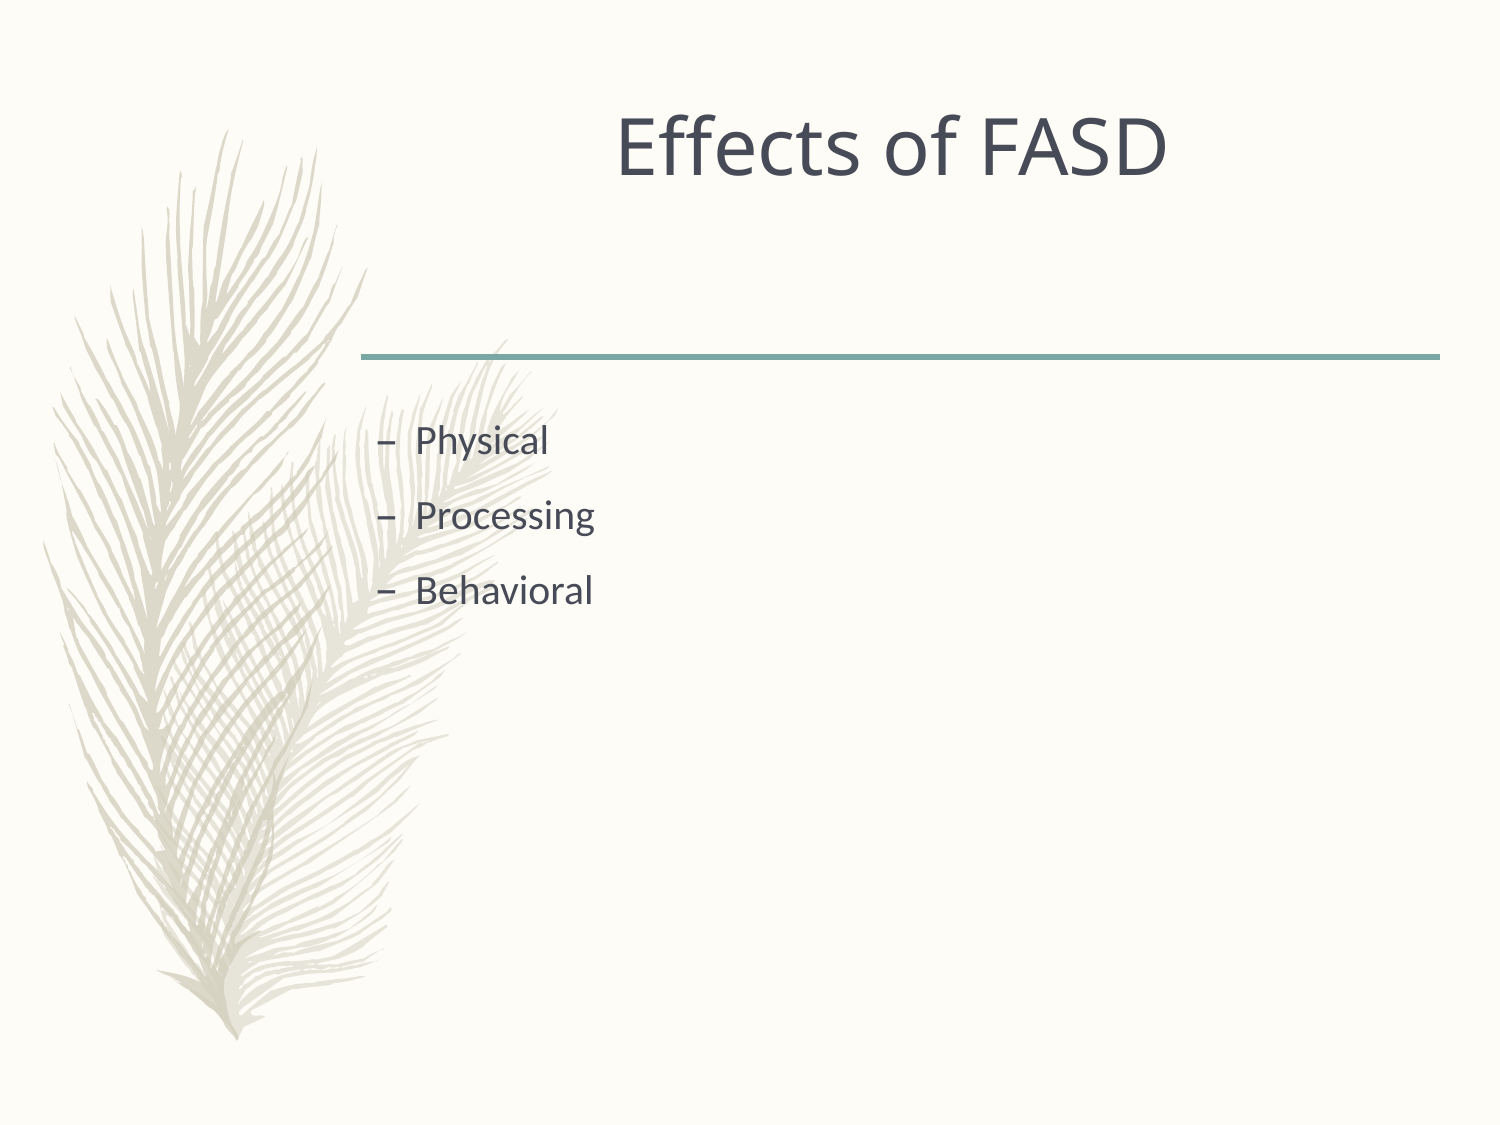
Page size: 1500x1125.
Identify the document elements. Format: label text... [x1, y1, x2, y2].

list Physical Processing Behavioral [360, 399, 1440, 999]
title Effects of FASD [345, 93, 1440, 350]
